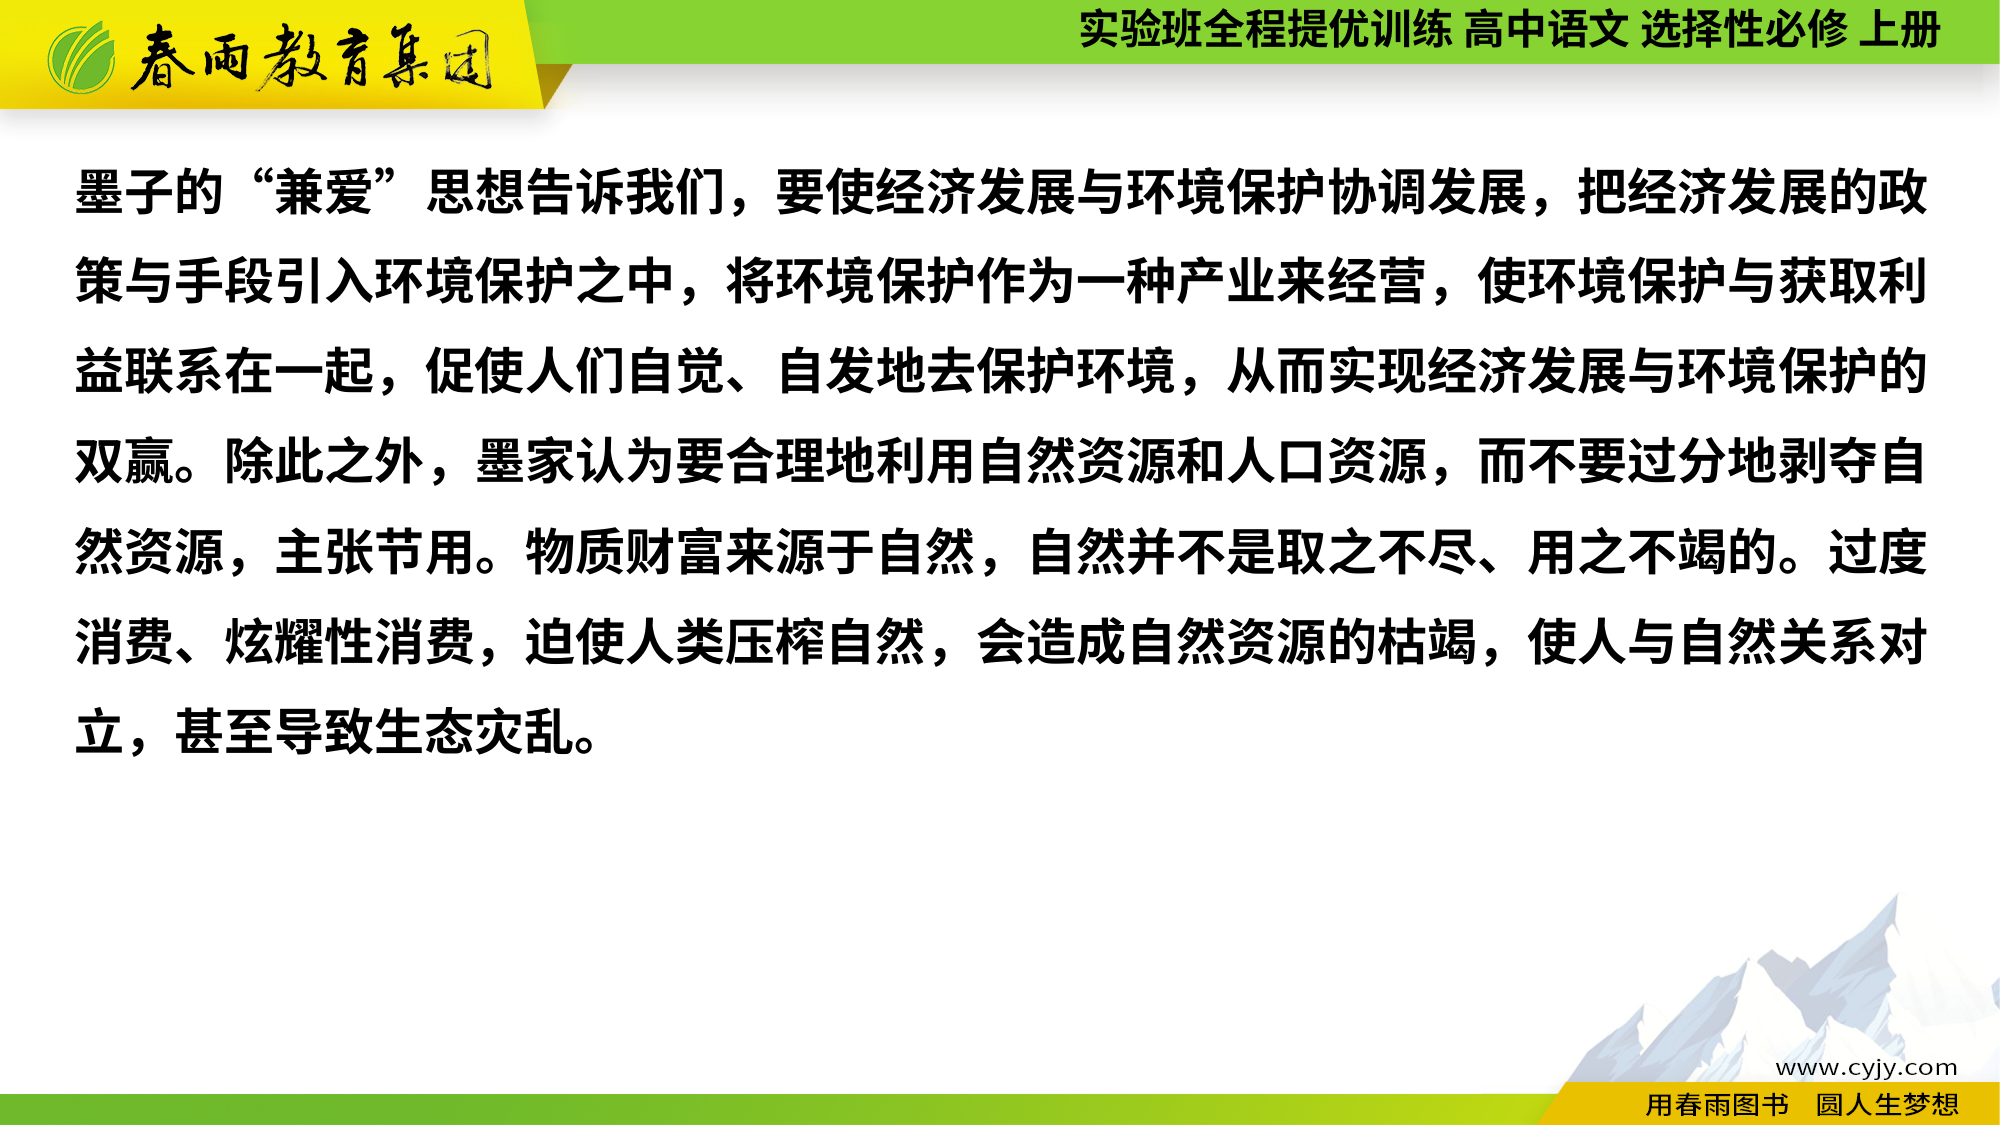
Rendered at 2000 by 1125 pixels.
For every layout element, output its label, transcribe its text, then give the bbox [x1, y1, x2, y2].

picture [0, 0, 2000, 1125]
list 墨子的“兼爱”思想告诉我们，要使经济发展与环境保护协调发展，把经济发展的政策与手段引入环境保护之中，将环境保护作为一种产业来经营，使环境保护与获取利益联系在一起，促使人们自觉、自发地去保护环境，从而实现经济发展与环境保护的双赢。除此之外，墨家认为要合理地利用自然资源和人口资源，而不要过分地剥夺自然资源，主张节用。物质财富来源于自然，自然并不是取之不尽、用之不竭的。过度消费、炫耀性消费，迫使人类压榨自然，会造成自然资源的枯竭，使人与自然关系对立，甚至导致生态灾乱。 [59, 122, 1944, 763]
